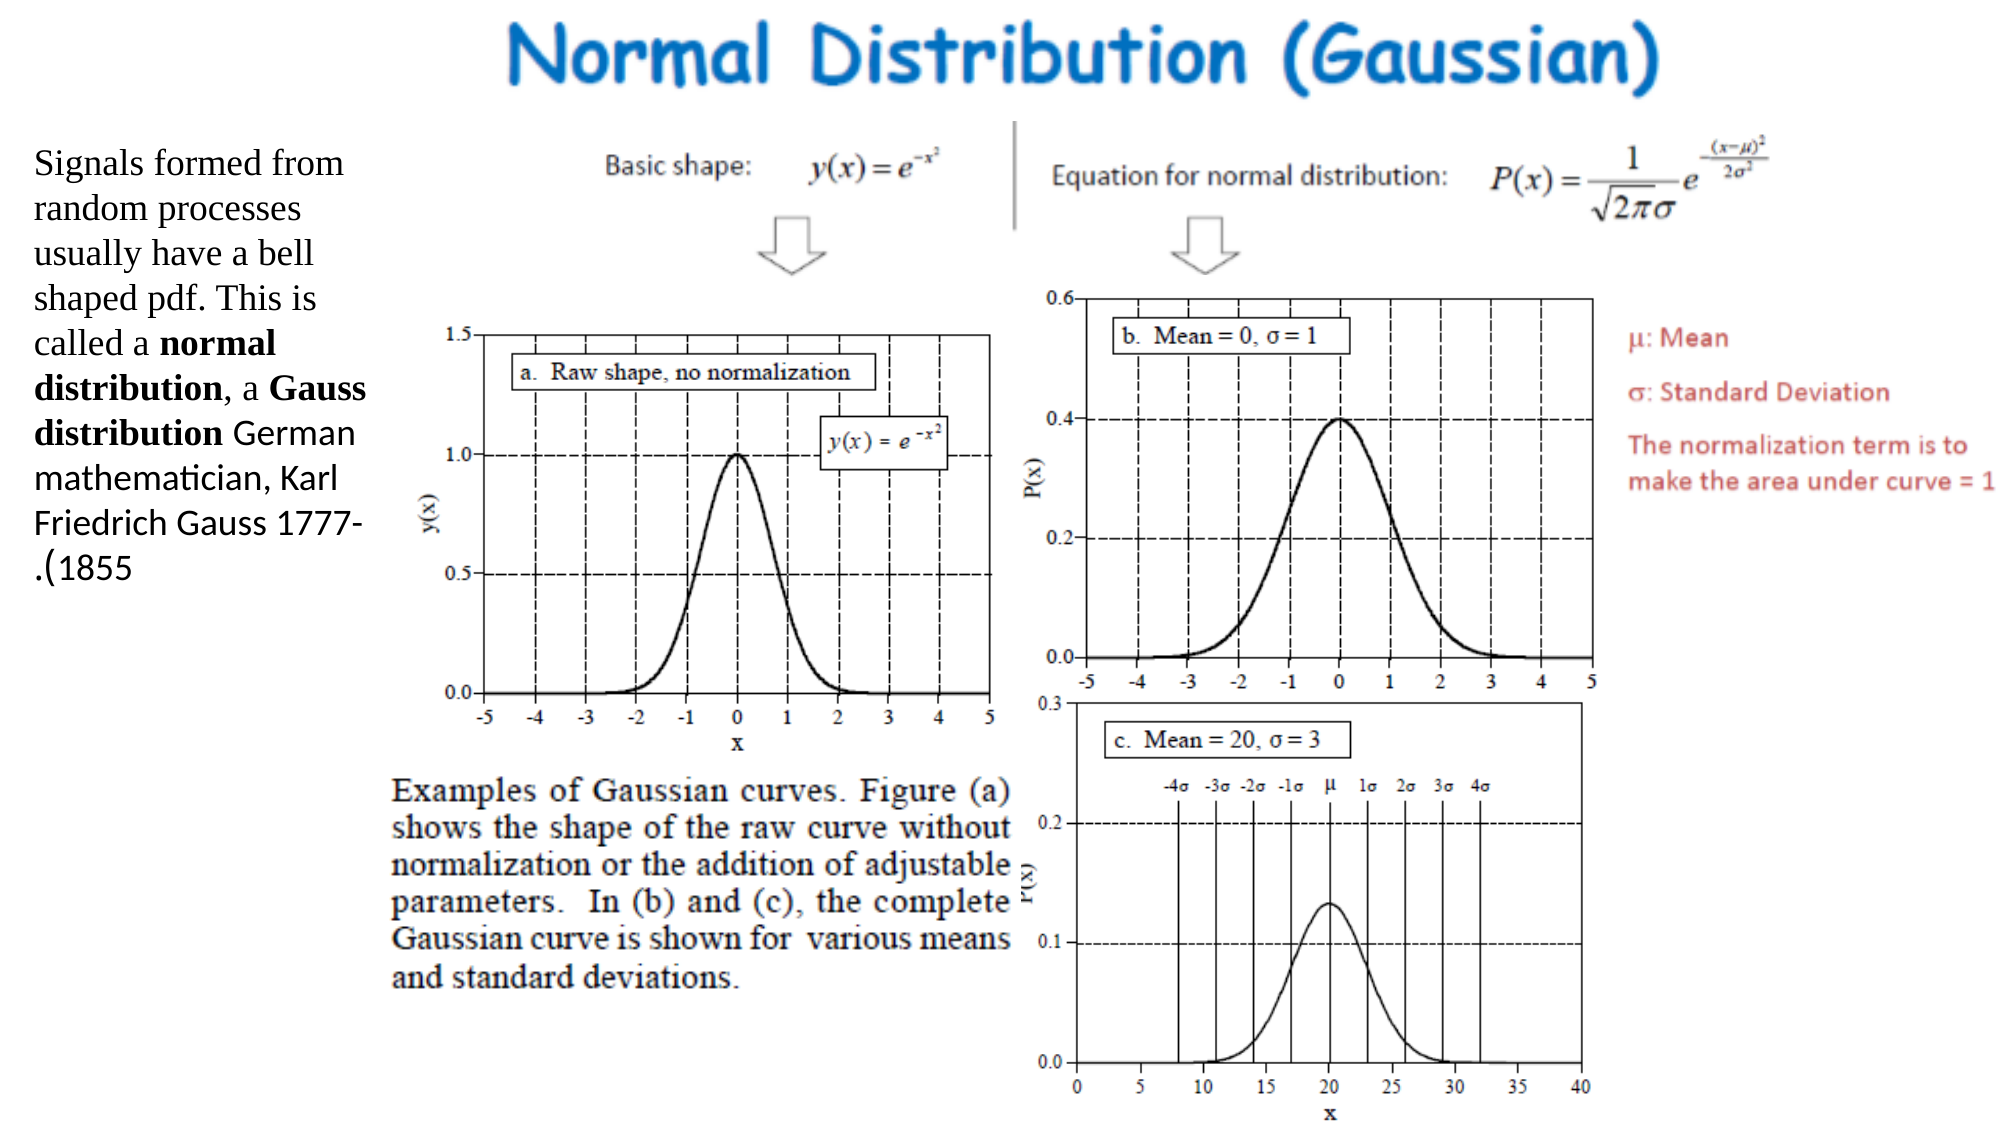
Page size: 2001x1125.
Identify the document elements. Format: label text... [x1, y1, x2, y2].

picture [413, 308, 1008, 754]
picture [1618, 308, 2000, 507]
text_box Signals formed from random processes usually have a bell shaped pdf. This is called a normal distribution, a Gauss distribution German mathematician, Karl Friedrich Gauss 1777-1855). [19, 130, 431, 596]
picture [380, 0, 1790, 1125]
